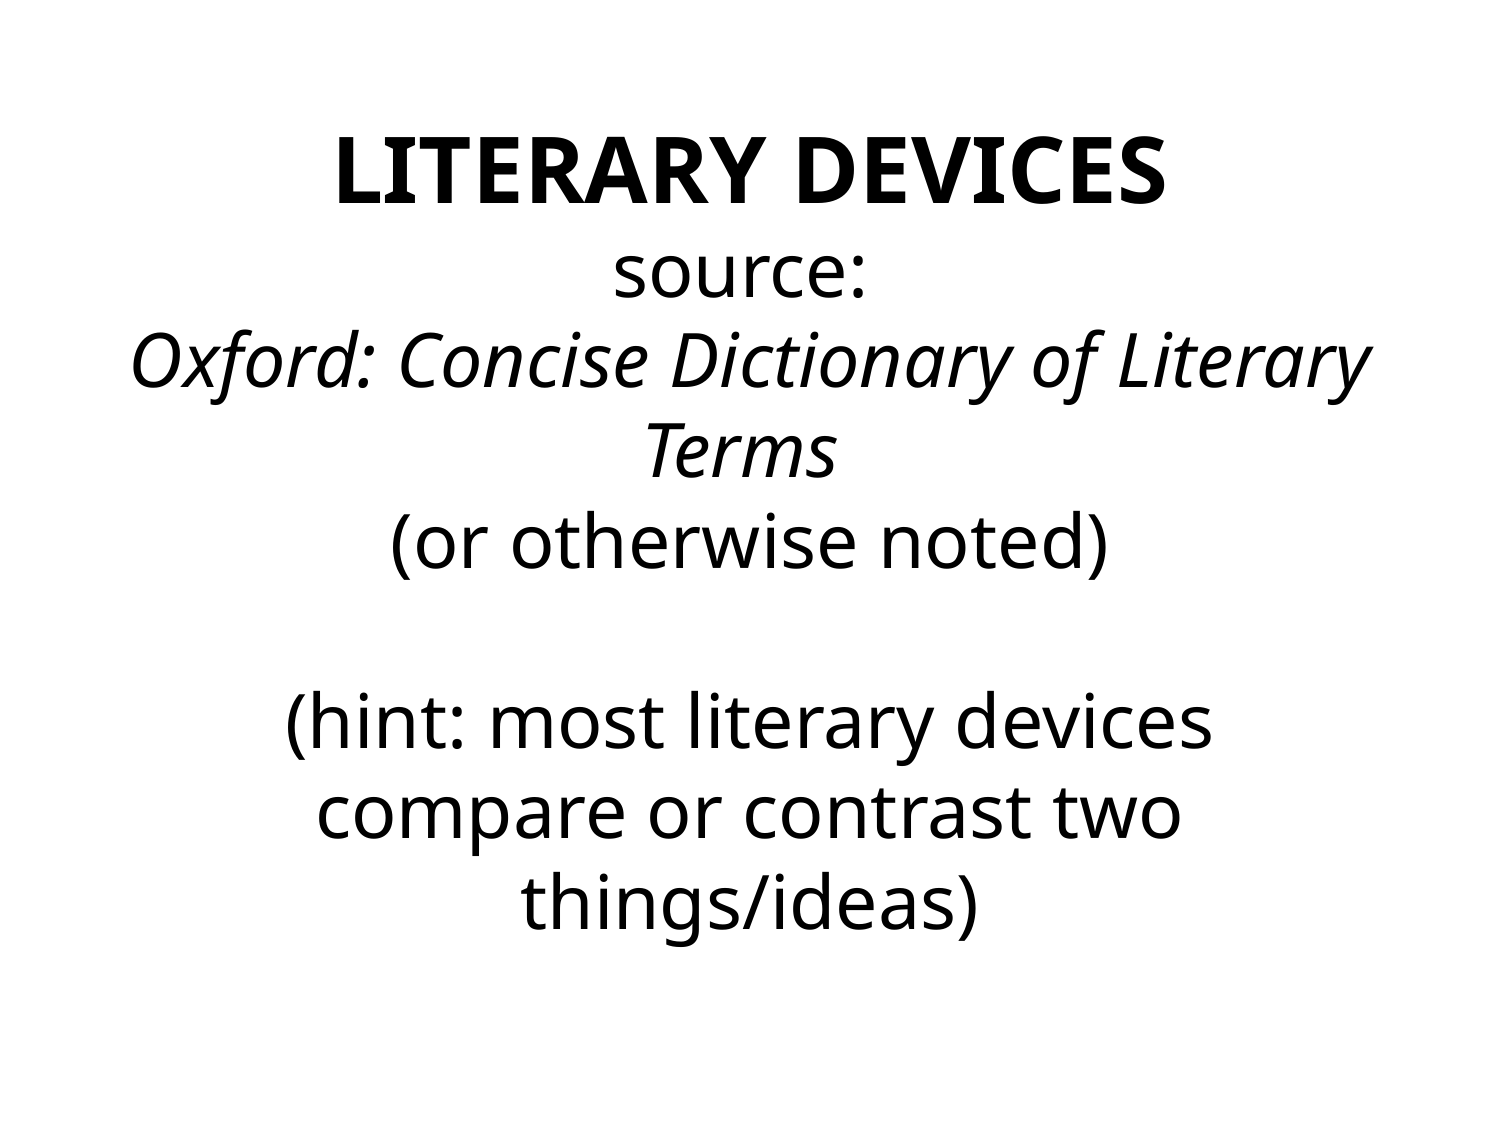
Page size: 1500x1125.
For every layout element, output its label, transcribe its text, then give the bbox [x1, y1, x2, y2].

title LITERARY DEVICES source: Oxford: Concise Dictionary of Literary Terms (or otherwise noted) (hint: most literary devices compare or contrast two things/ideas) [112, 100, 1388, 956]
